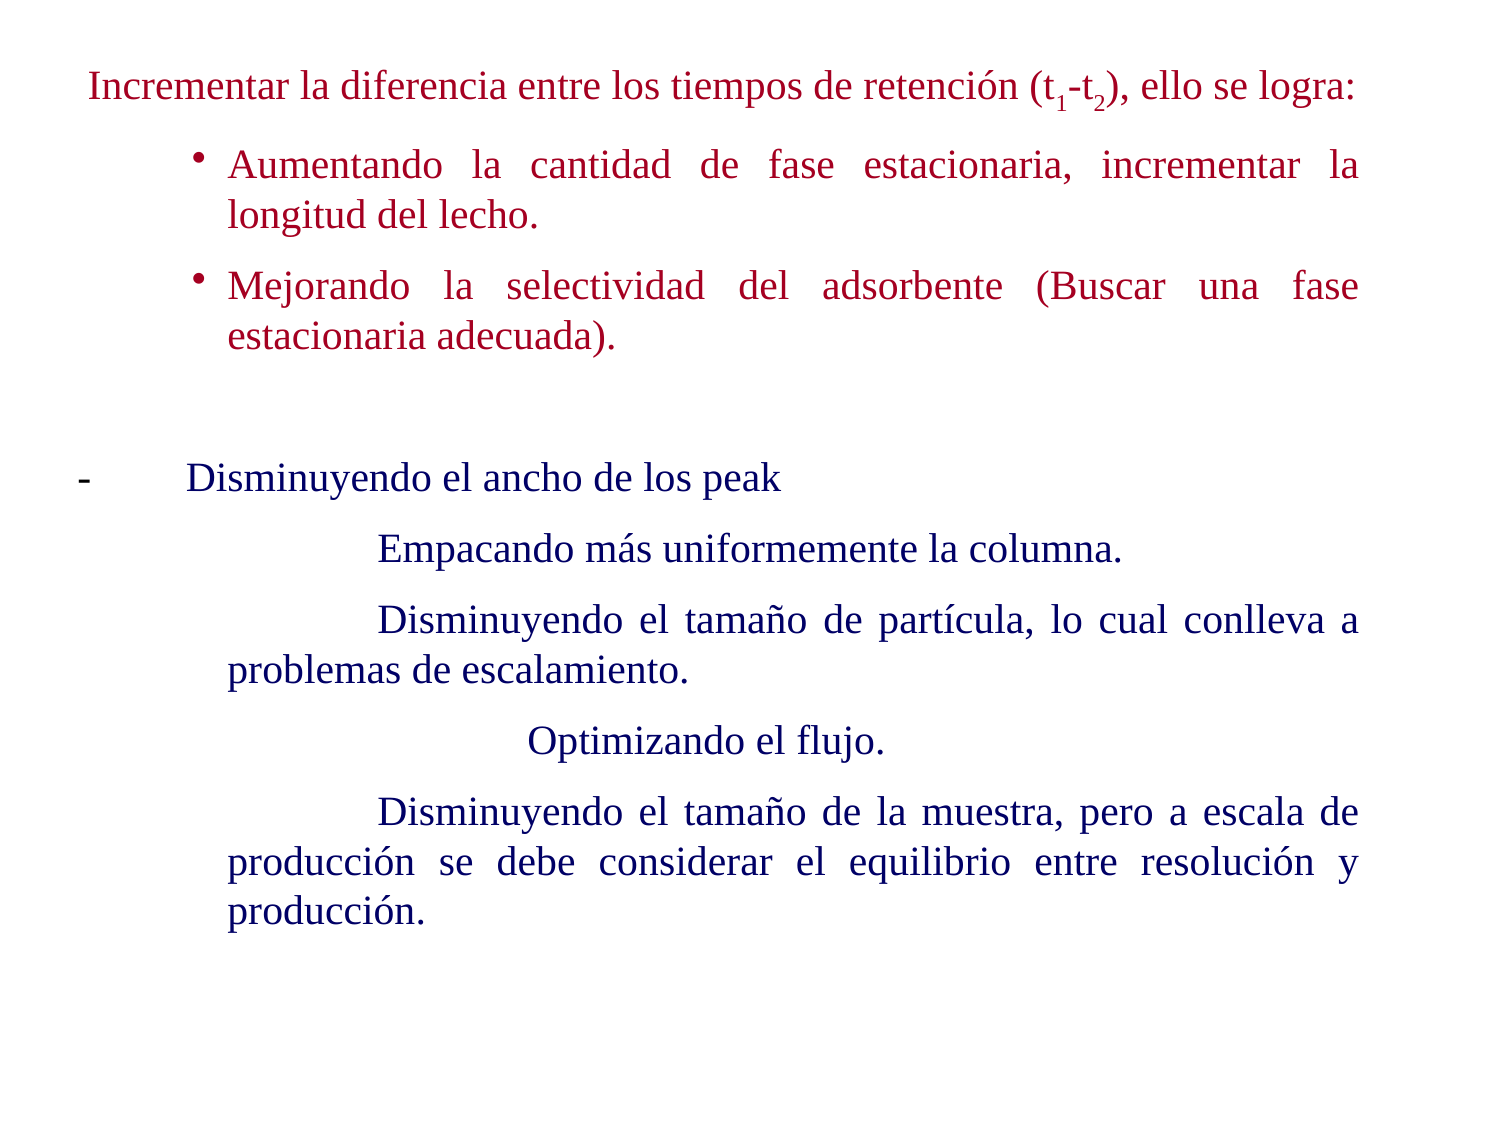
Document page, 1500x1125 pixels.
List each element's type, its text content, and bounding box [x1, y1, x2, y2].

text_box Incrementar la diferencia entre los tiempos de retención (t1-t2), ello se logra: Aumentando la cantidad de fase estacionaria, incrementar la longitud del lecho. Mejorando la selectividad del adsorbente (Buscar una fase estacionaria adecuada). - Disminuyendo el ancho de los peak Empacando más uniformemente la columna. Disminuyendo el tamaño de partícula, lo cual conlleva a problemas de escalamiento. Optimizando el flujo. Disminuyendo el tamaño de la muestra, pero a escala de producción se debe considerar el equilibrio entre resolución y producción. [62, 50, 1375, 1012]
